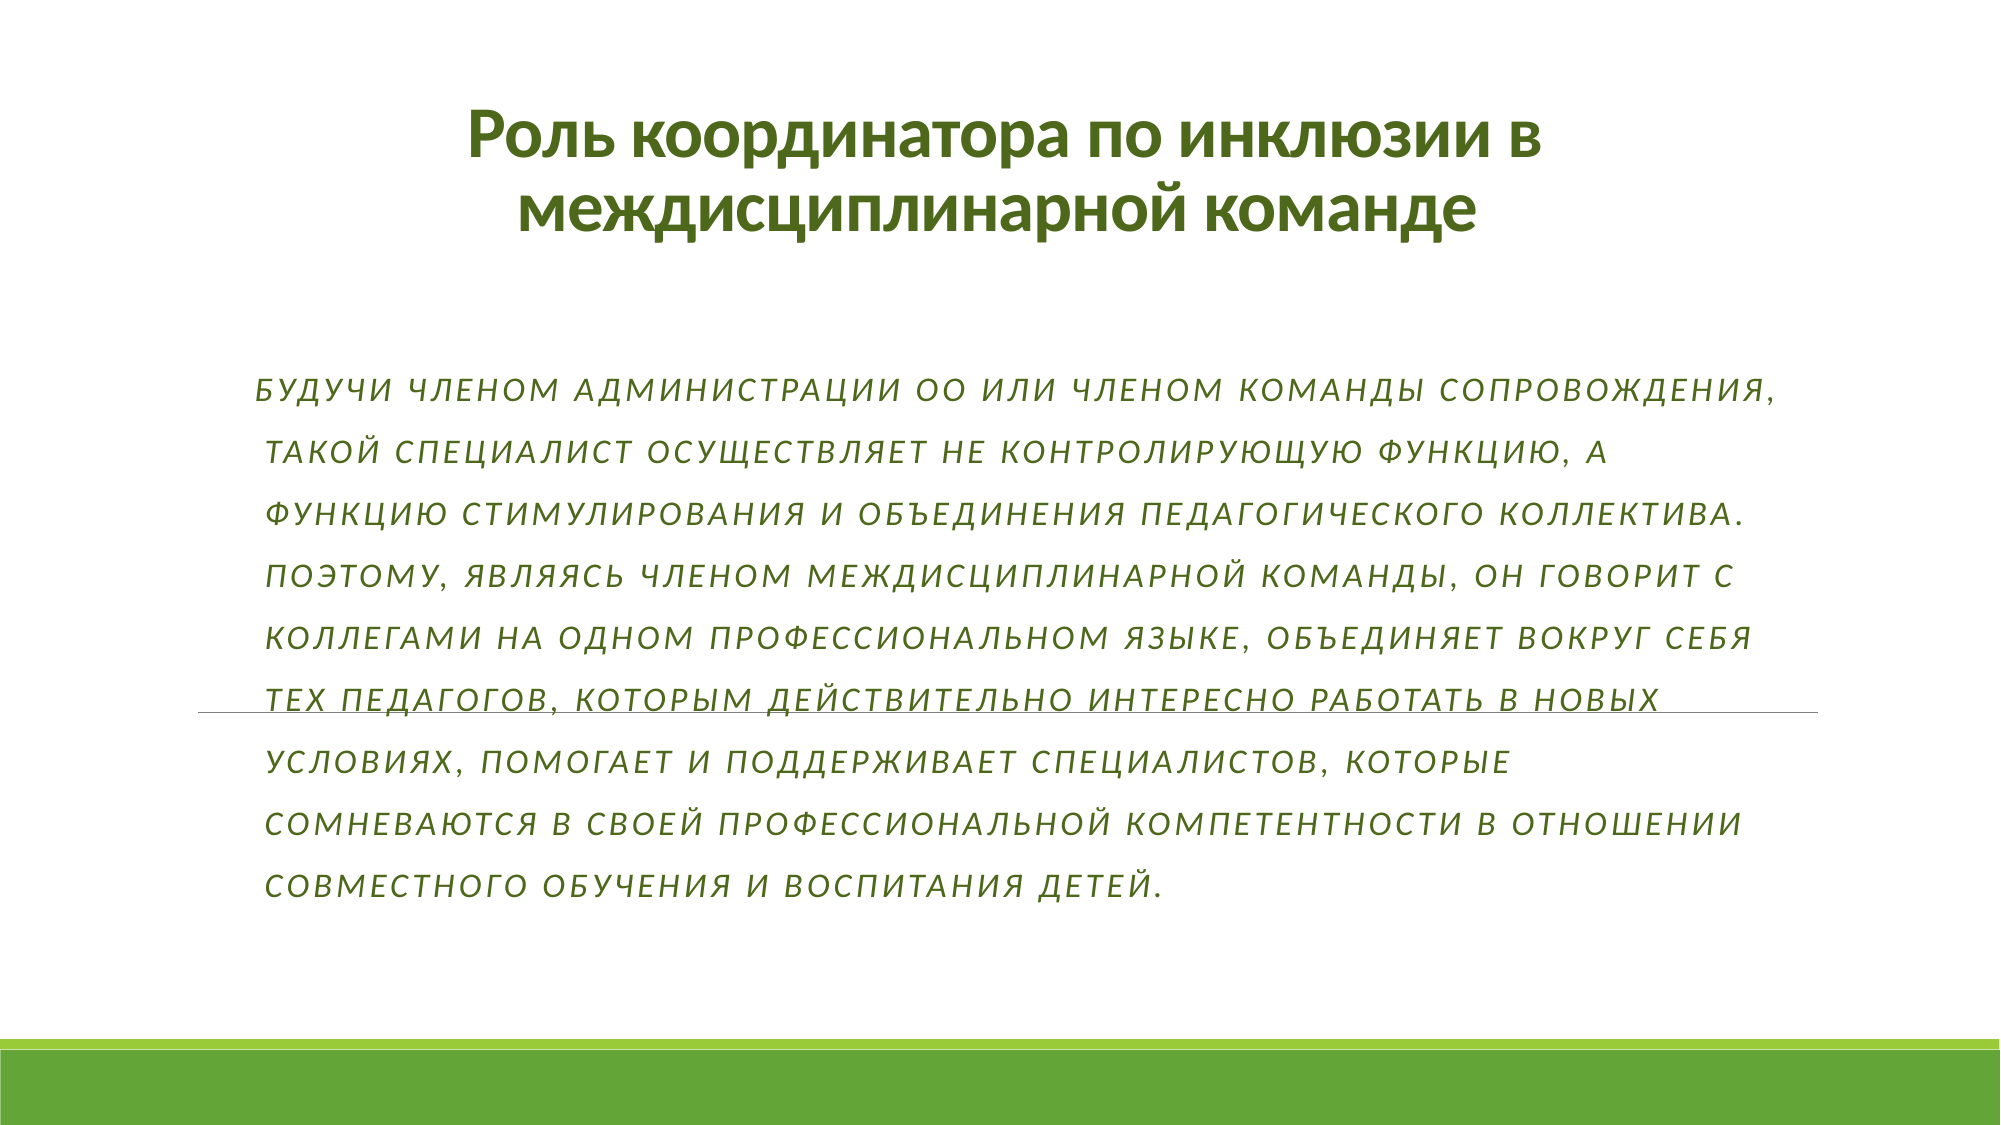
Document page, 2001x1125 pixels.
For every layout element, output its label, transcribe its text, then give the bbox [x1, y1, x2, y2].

list Будучи членом администрации ОО или членом команды сопровождения, такой специалист осуществляет не контролирующую функцию, а функцию стимулирования и объединения педагогического коллектива. Поэтому, являясь членом междисциплинарной команды, он говорит с коллегами на одном профессиональном языке, объединяет вокруг себя тех педагогов, которым действительно интересно работать в новых условиях, помогает и поддерживает специалистов, которые сомневаются в своей профессиональной компетентности в отношении совместного обучения и воспитания детей. [239, 338, 1802, 930]
title Роль координатора по инклюзии в междисциплинарной команде [179, 98, 1830, 359]
